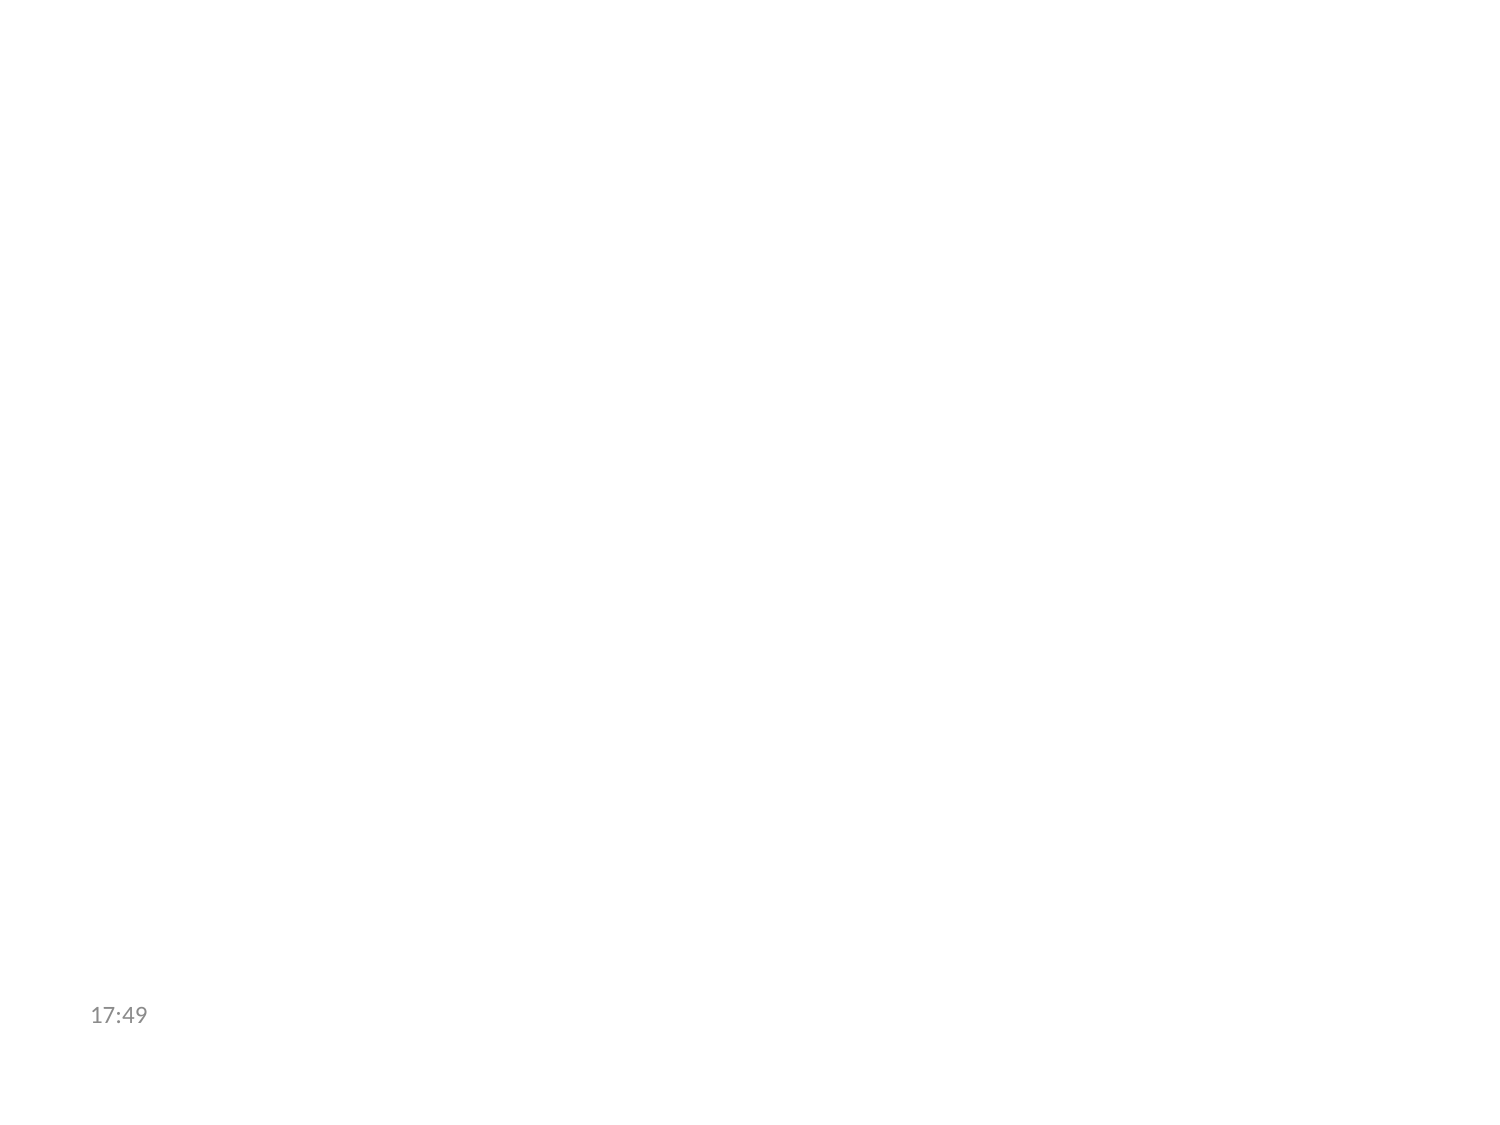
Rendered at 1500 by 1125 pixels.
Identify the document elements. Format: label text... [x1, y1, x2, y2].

text_box 15:35 [75, 983, 425, 1044]
